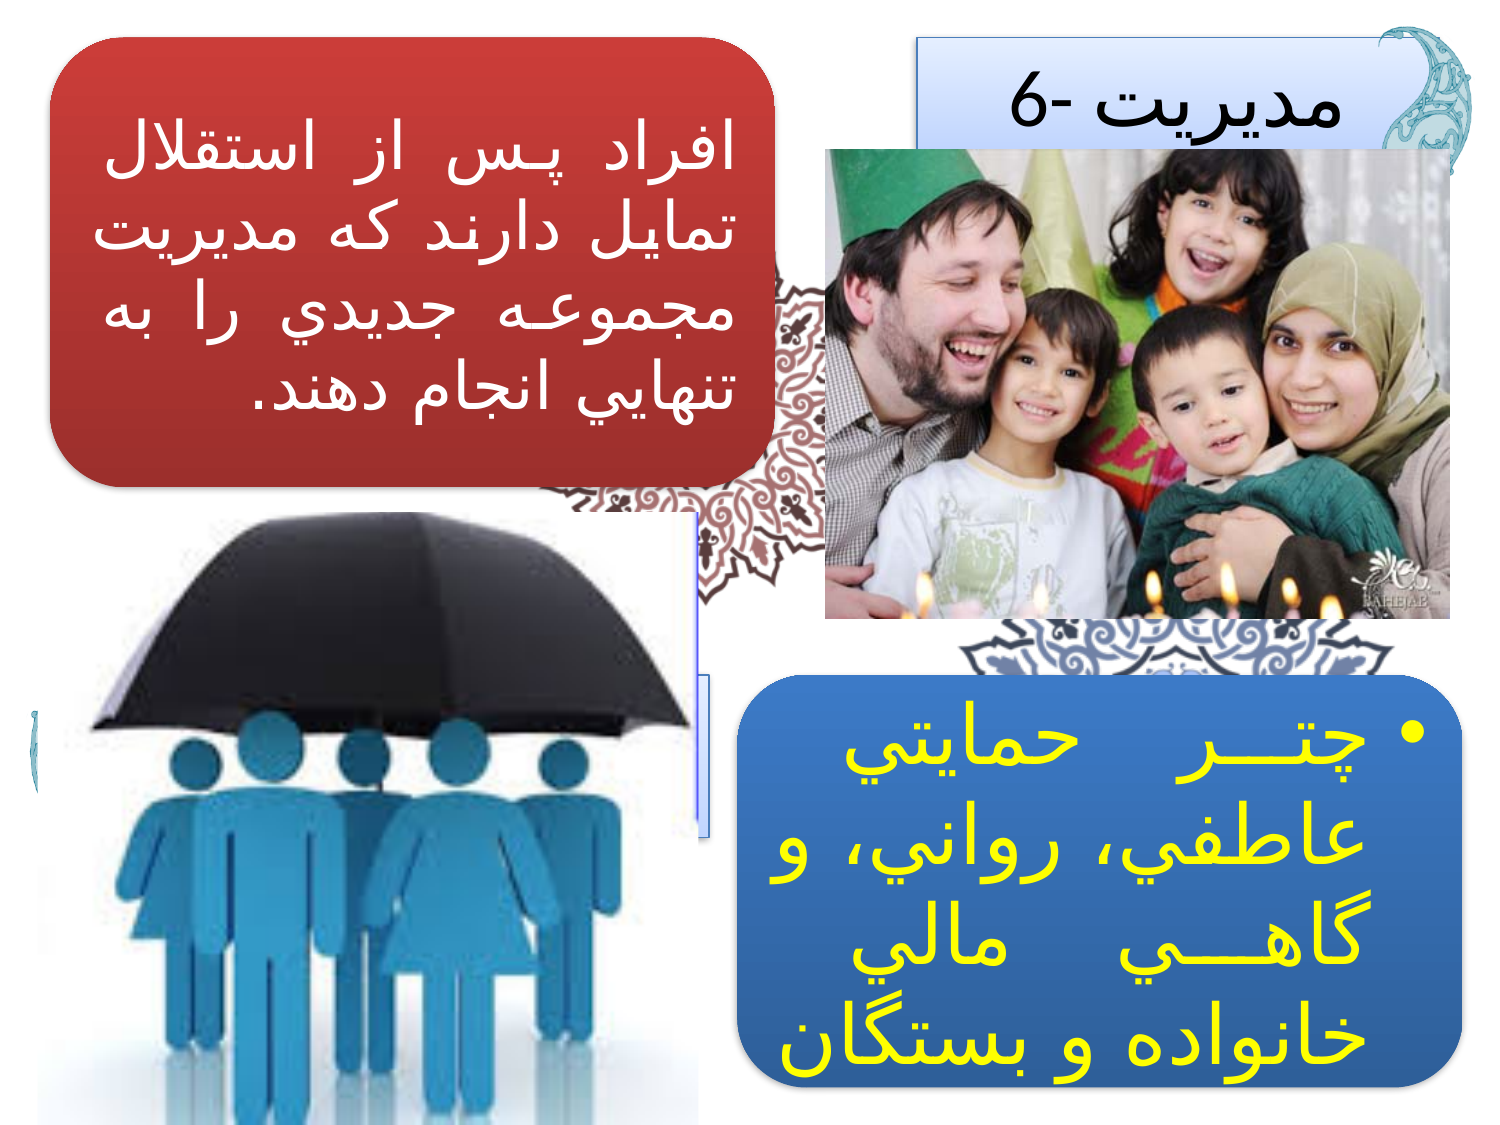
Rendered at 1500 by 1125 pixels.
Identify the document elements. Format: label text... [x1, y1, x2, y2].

text_box افراد پس از استقلال تمايل دارند كه مديريت مجموعه جديدي را به تنهايي انجام دهند. [50, 37, 776, 488]
picture [24, 24, 1476, 1125]
text_box 6- مديريت [916, 37, 1361, 148]
text_box 7- حمايت [702, 674, 710, 838]
text_box چتر حمايتي عاطفي، رواني، و گاهي مالي خانواده و بستگان [737, 675, 1463, 1088]
